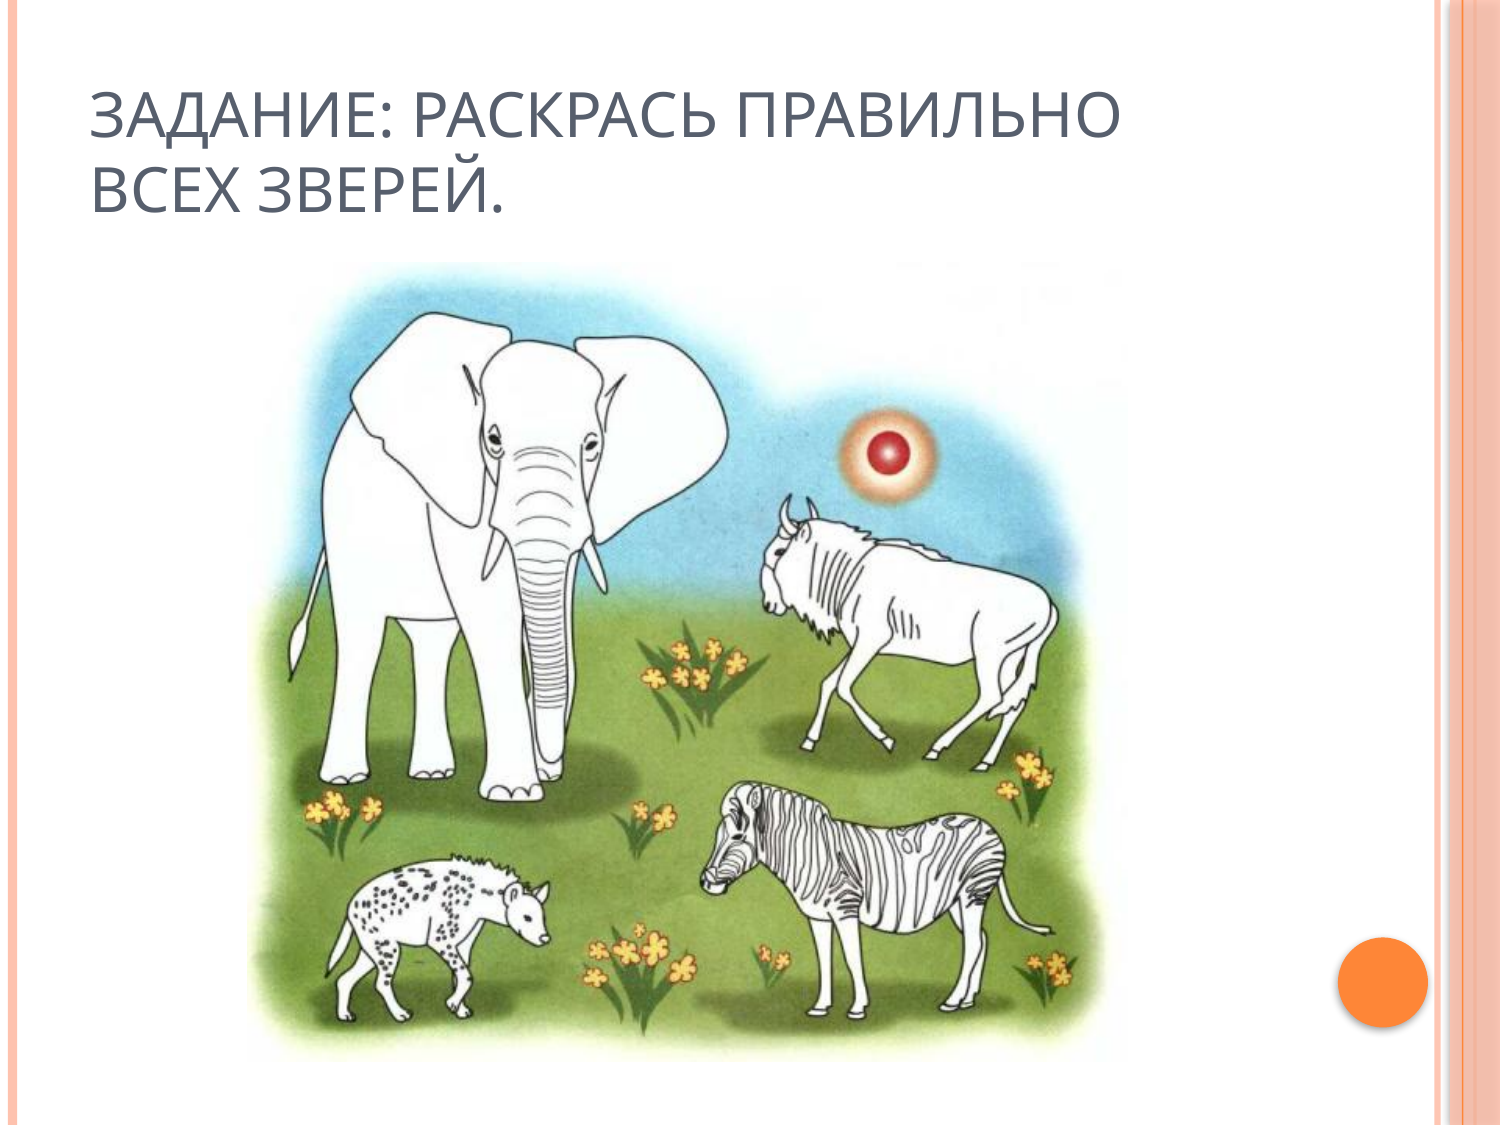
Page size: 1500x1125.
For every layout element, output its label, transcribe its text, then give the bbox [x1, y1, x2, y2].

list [246, 261, 1129, 1063]
title Задание: Раскрась правильно всех зверей. [75, 45, 1300, 233]
